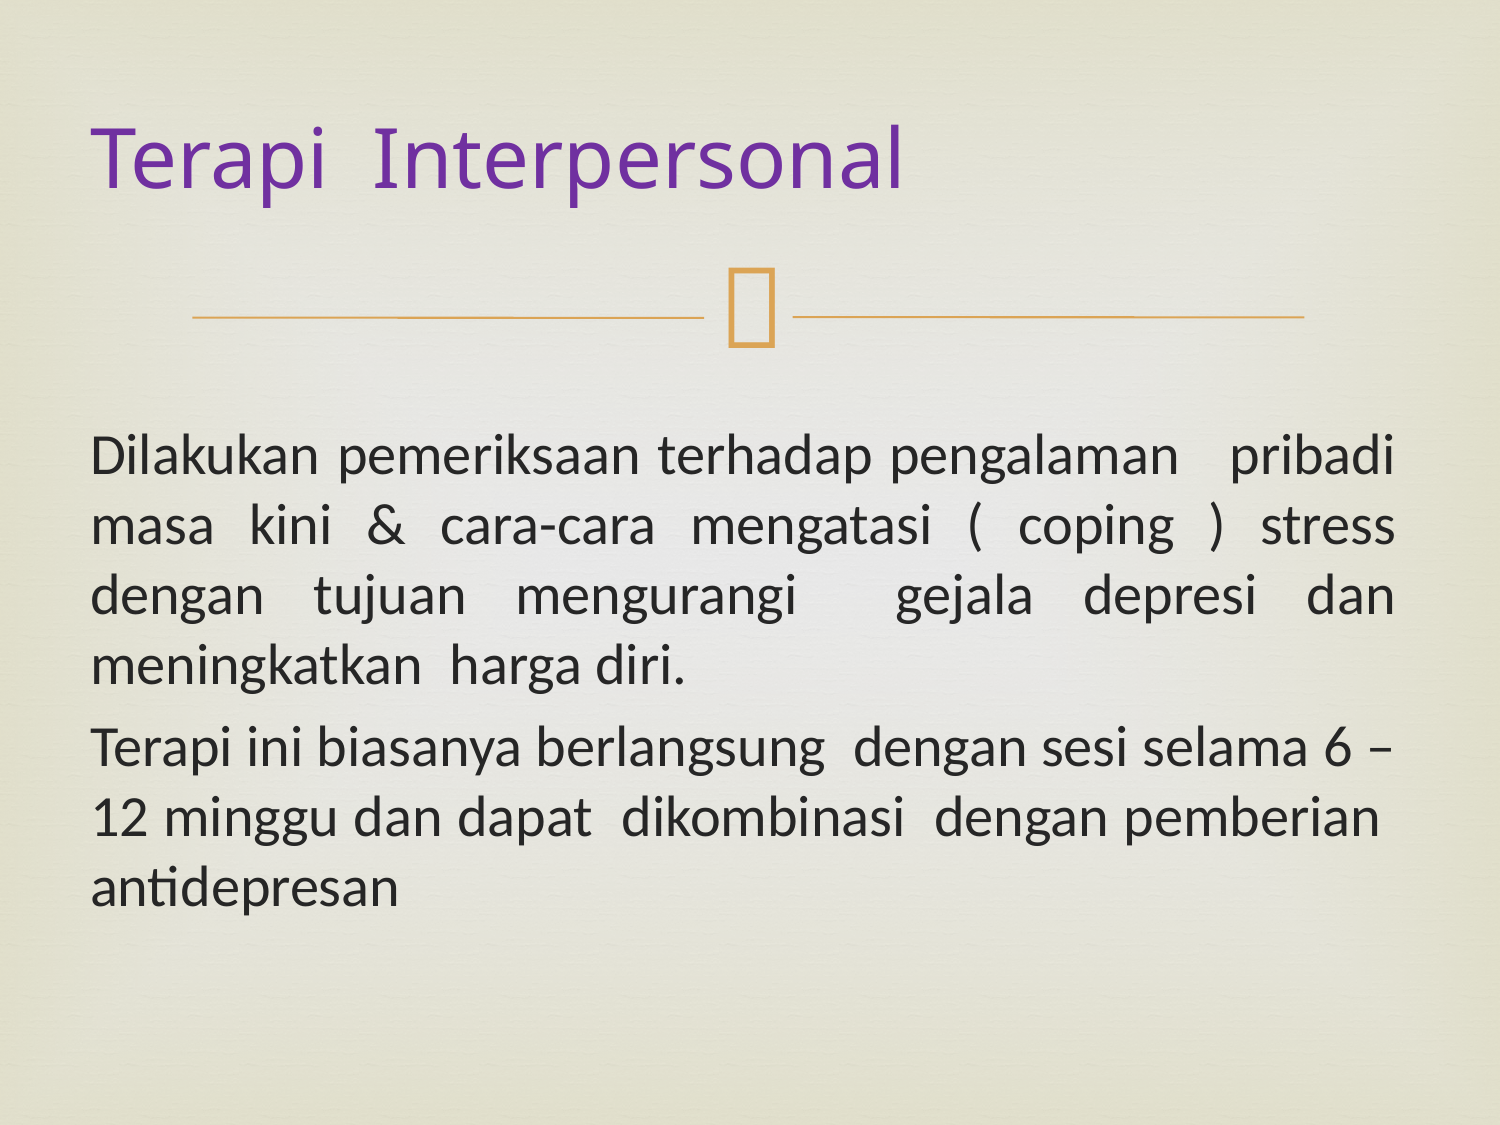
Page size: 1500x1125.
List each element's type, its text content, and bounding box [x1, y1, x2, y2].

list Dilakukan pemeriksaan terhadap pengalaman pribadi masa kini & cara-cara mengatasi ( coping ) stress dengan tujuan mengurangi gejala depresi dan meningkatkan harga diri. Terapi ini biasanya berlangsung dengan sesi selama 6 – 12 minggu dan dapat dikombinasi dengan pemberian antidepresan [75, 408, 1412, 1075]
title Terapi Interpersonal [75, 54, 1425, 256]
